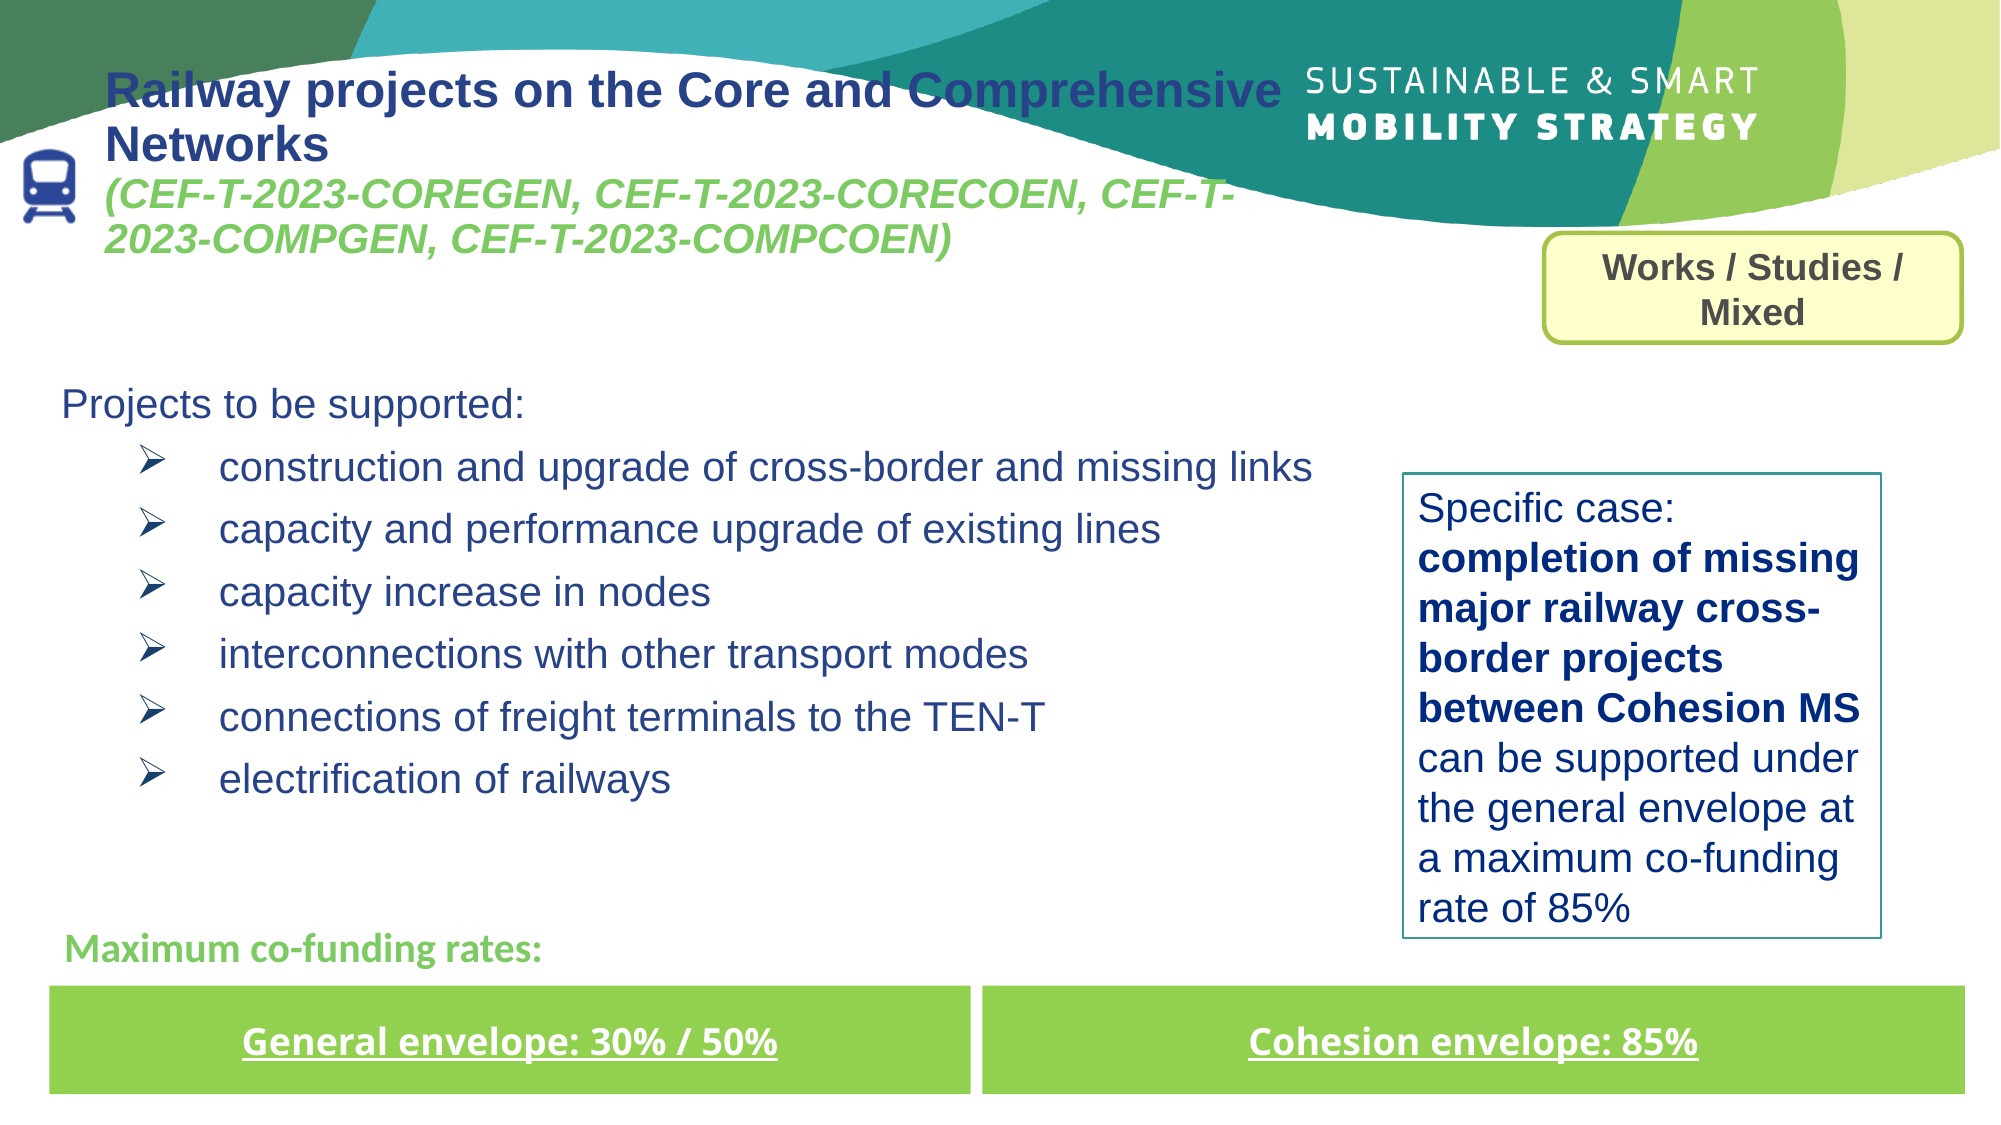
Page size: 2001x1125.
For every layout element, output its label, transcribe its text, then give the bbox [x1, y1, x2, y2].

text_box Maximum co-funding rates: [49, 913, 714, 978]
text_box Specific case: completion of missing major railway cross-border projects between Cohesion MS can be supported under the general envelope at a maximum co-funding rate of 85% [1402, 473, 1881, 939]
text_box General envelope: 30% / 50% [49, 985, 971, 1095]
picture [0, 0, 2000, 227]
list Projects to be supported: construction and upgrade of cross-border and missing links capacity and performance upgrade of existing lines capacity increase in nodes interconnections with other transport modes connections of freight terminals to the TEN-T electrification of railways [46, 369, 1962, 904]
title Railway projects on the Core and Comprehensive Networks (CEF-T-2023-COREGEN, CEF-T-2023-CORECOEN, CEF-T-2023-COMPGEN, CEF-T-2023-COMPCOEN) [89, 83, 1319, 294]
text_box Cohesion envelope: 85% [982, 985, 1965, 1095]
text_box Works / Studies / Mixed [1544, 232, 1962, 343]
